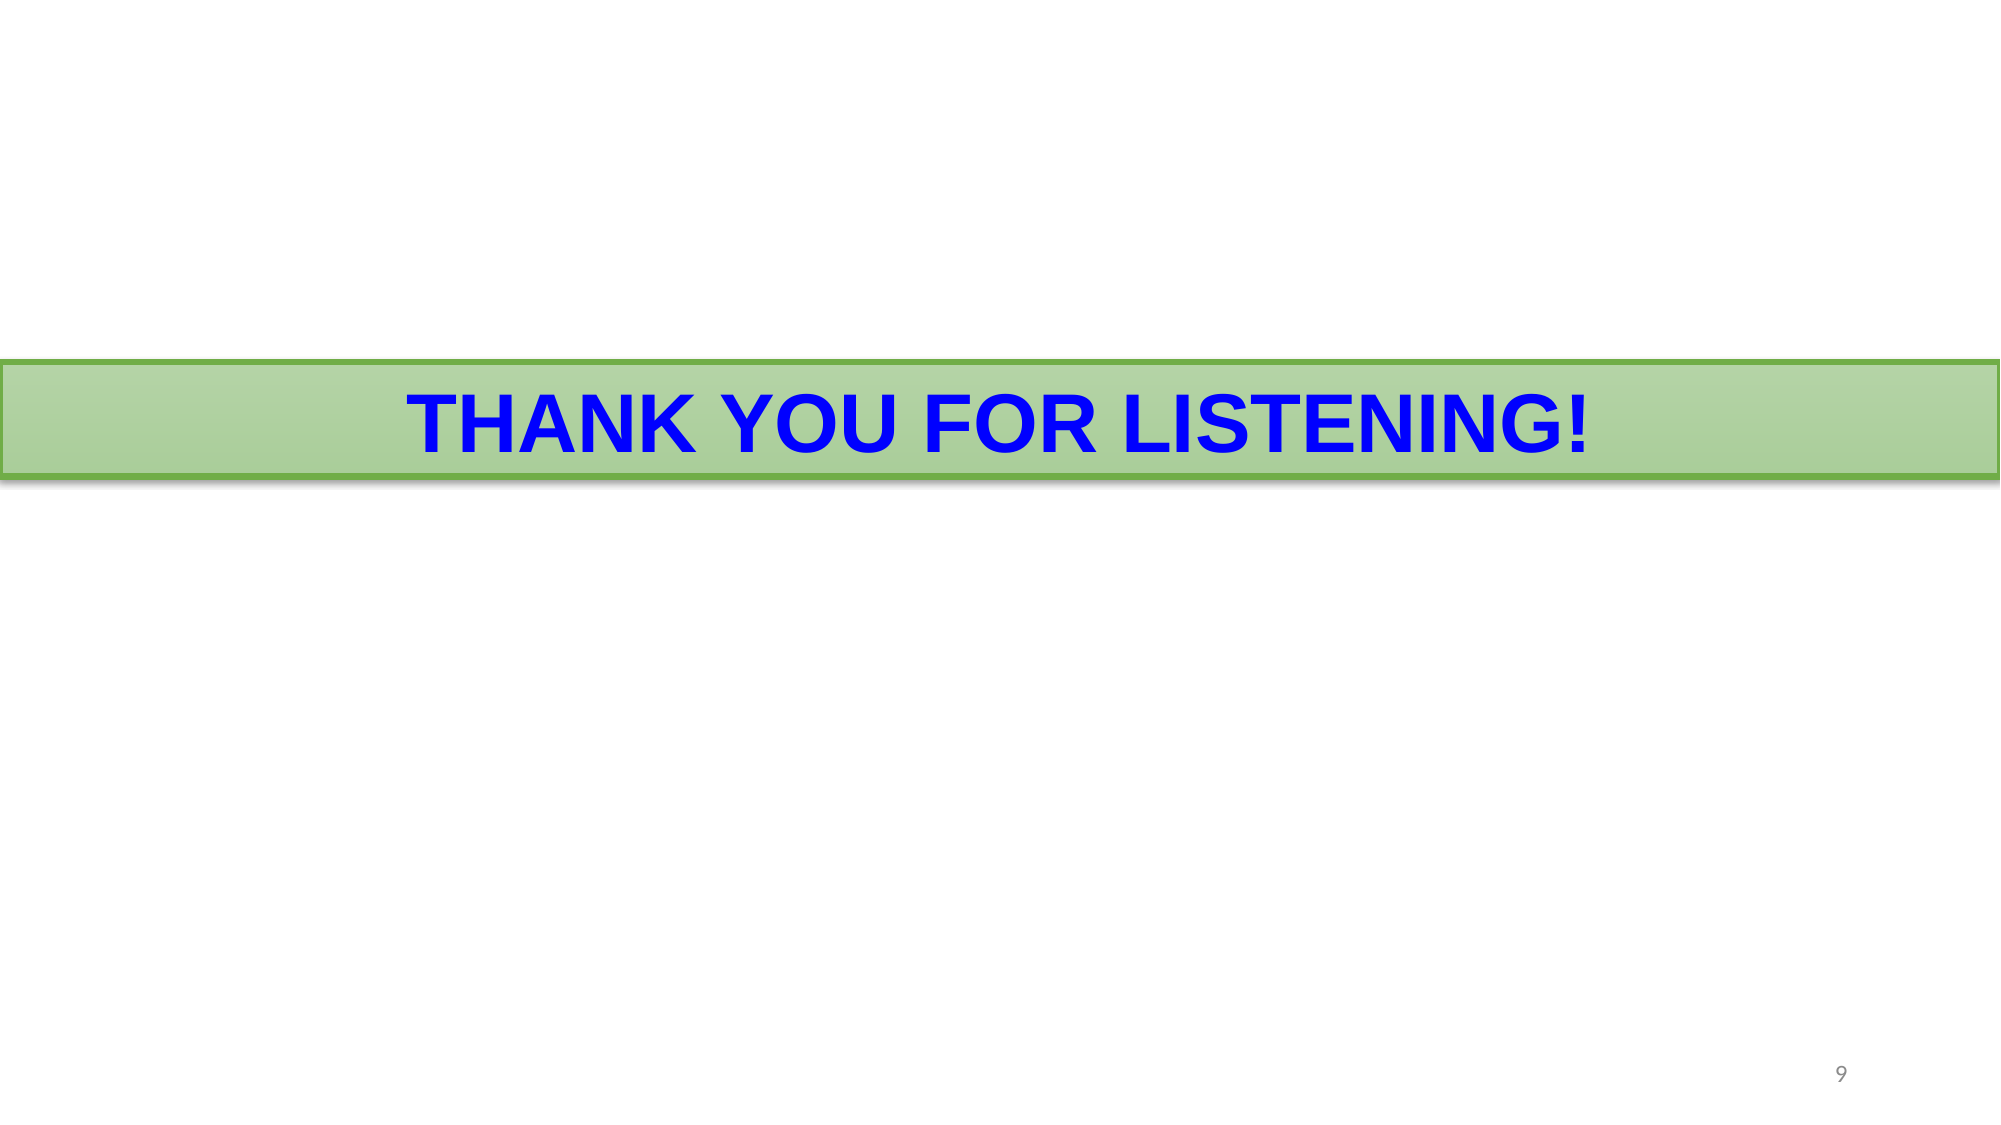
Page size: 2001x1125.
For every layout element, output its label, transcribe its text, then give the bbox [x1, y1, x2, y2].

slide_number 9 [1412, 1042, 1863, 1103]
text_box THANK YOU FOR LISTENING! [0, 361, 2000, 477]
